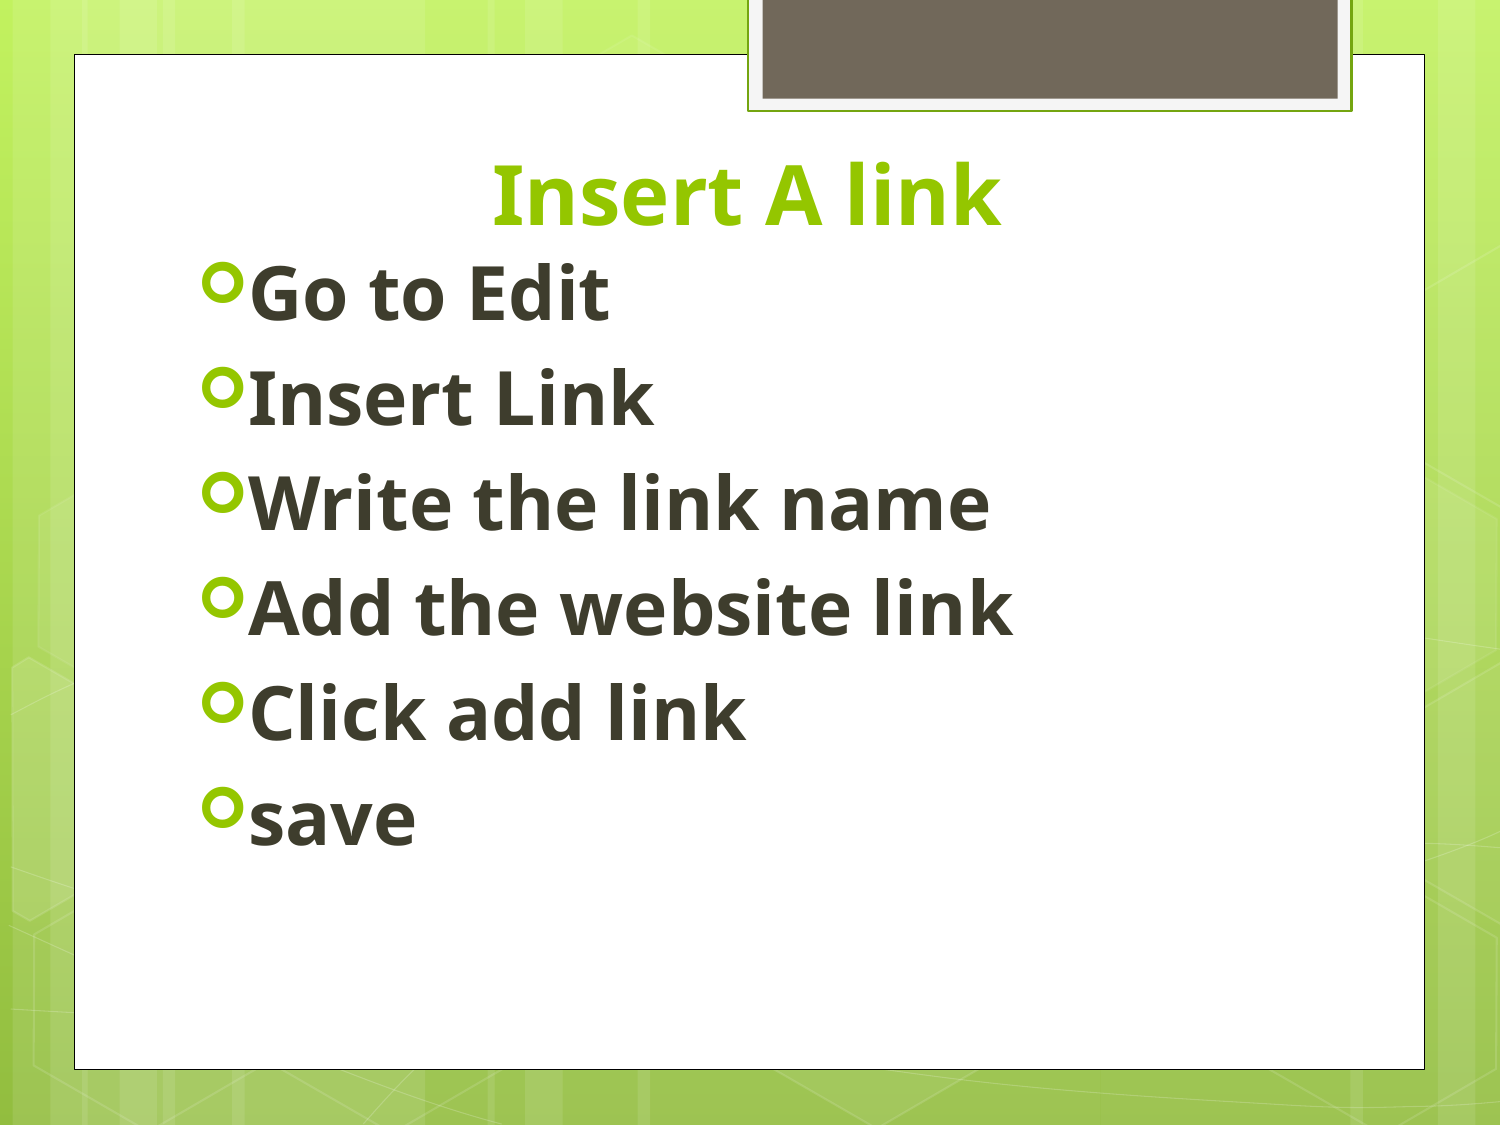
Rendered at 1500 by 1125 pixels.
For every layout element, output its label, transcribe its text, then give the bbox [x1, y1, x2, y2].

list Go to Edit Insert Link Write the link name Add the website link Click add link save [171, 237, 1338, 957]
title Insert A link [171, 112, 1324, 237]
